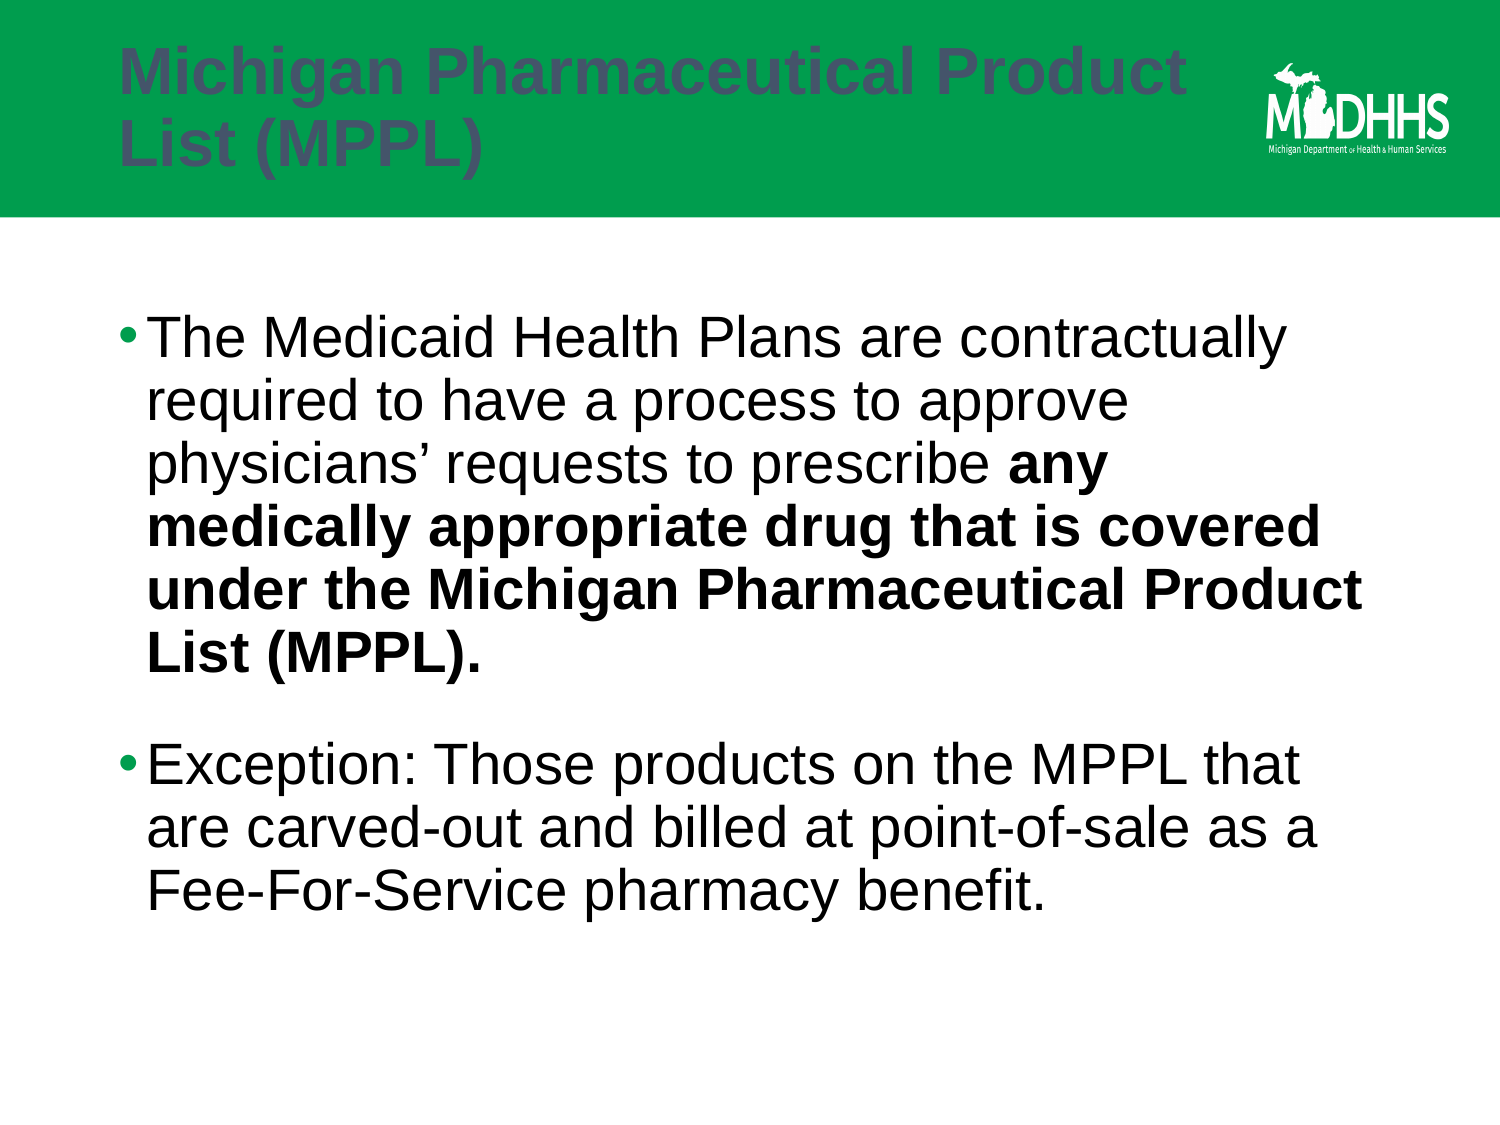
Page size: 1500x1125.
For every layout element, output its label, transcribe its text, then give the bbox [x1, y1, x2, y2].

list The Medicaid Health Plans are contractually required to have a process to approve physicians’ requests to prescribe any medically appropriate drug that is covered under the Michigan Pharmaceutical Product List (MPPL). Exception: Those products on the MPPL that are carved-out and billed at point-of-sale as a Fee-For-Service pharmacy benefit. [103, 299, 1397, 1014]
picture [1266, 63, 1449, 155]
title Michigan Pharmaceutical Product List (MPPL) [103, 0, 1216, 218]
